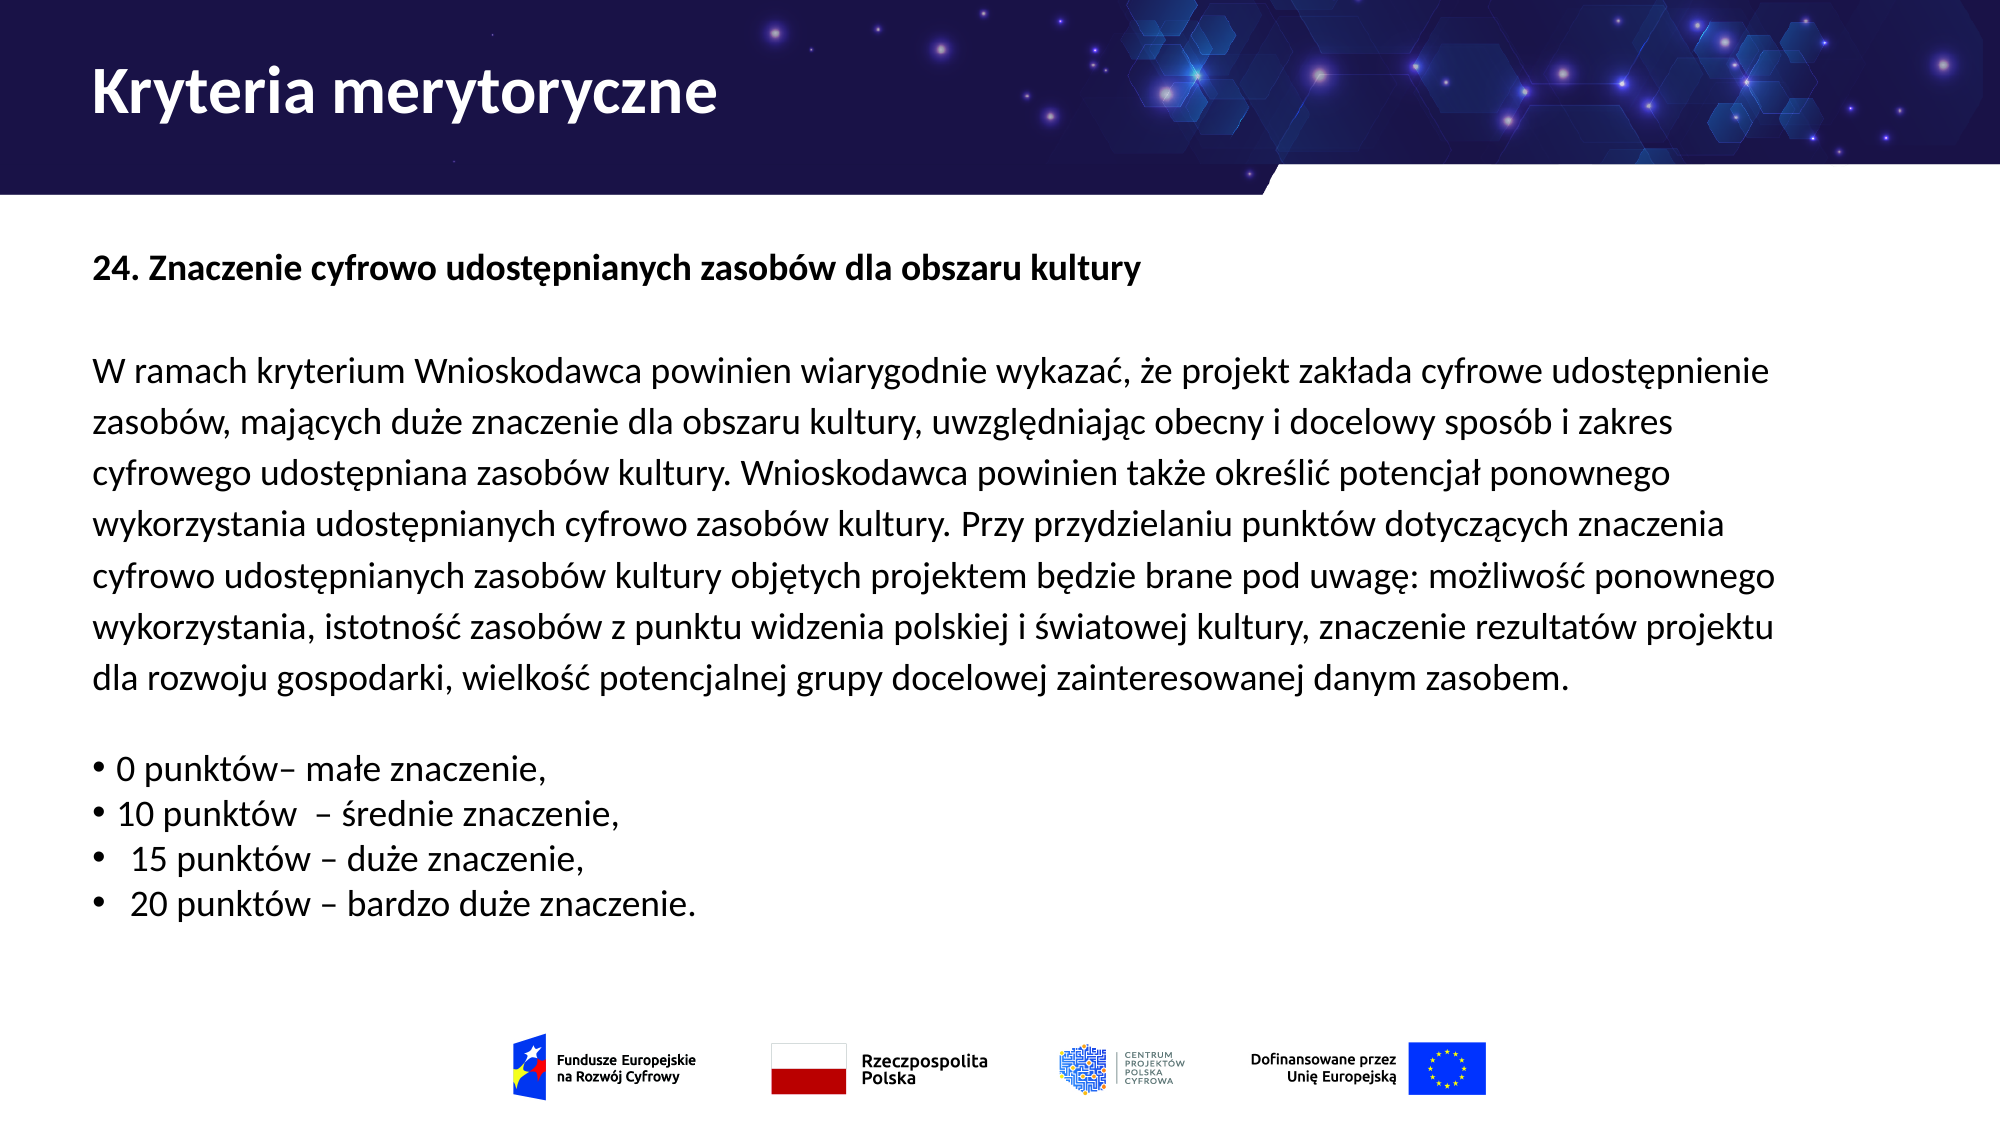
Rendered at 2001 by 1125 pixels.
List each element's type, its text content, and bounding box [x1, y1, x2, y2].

picture [491, 1011, 1509, 1122]
title Kryteria merytoryczne [77, 46, 1863, 136]
list 24. Znaczenie cyfrowo udostępnianych zasobów dla obszaru kultury W ramach kryterium Wnioskodawca powinien wiarygodnie wykazać, że projekt zakłada cyfrowe udostępnienie zasobów, mających duże znaczenie dla obszaru kultury, uwzględniając obecny i docelowy sposób i zakres cyfrowego udostępniana zasobów kultury. Wnioskodawca powinien także określić potencjał ponownego wykorzystania udostępnianych cyfrowo zasobów kultury. Przy przydzielaniu punktów dotyczących znaczenia cyfrowo udostępnianych zasobów kultury objętych projektem będzie brane pod uwagę: możliwość ponownego wykorzystania, istotność zasobów z punktu widzenia polskiej i światowej kultury, znaczenie rezultatów projektu dla rozwoju gospodarki, wielkość potencjalnej grupy docelowej zainteresowanej danym zasobem. 0 punktów– małe znaczenie, 10 punktów – średnie znaczenie, 15 punktów – duże znaczenie, 20 punktów – bardzo duże znaczenie. [77, 229, 1800, 961]
picture [0, 0, 2000, 195]
